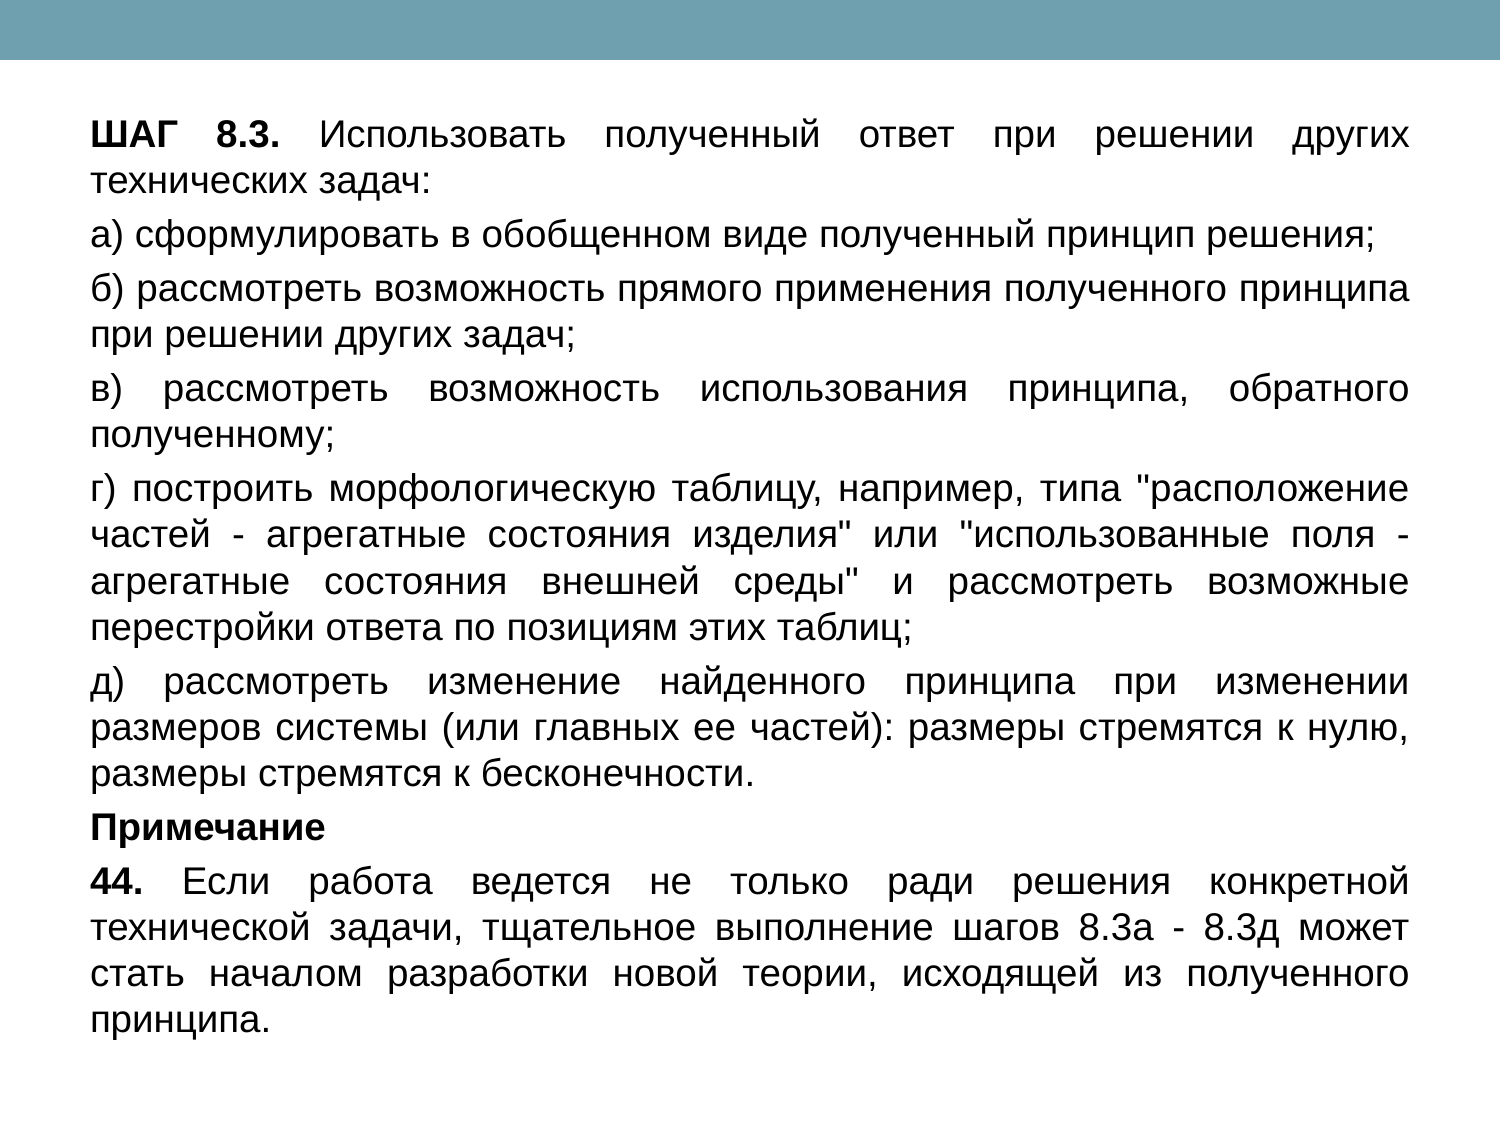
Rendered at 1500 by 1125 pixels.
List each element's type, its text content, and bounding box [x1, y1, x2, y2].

list ШАГ 8.3. Использовать полученный ответ при решении других технических задач: а) сформулировать в обобщенном виде полученный принцип решения; б) рассмотреть возможность прямого применения полученного принципа при решении других задач; в) рассмотреть возможность использования принципа, обратного полученному; г) построить морфологическую таблицу, например, типа "расположение частей - агрегатные состояния изделия" или "использованные поля - агрегатные состояния внешней среды" и рассмотреть возможные перестройки ответа по позициям этих таблиц; д) рассмотреть изменение найденного принципа при изменении размеров системы (или главных ее частей): размеры стремятся к нулю, размеры стремятся к бесконечности. Примечание 44. Если работа ведется не только ради решения конкретной технической задачи, тщательное выполнение шагов 8.3а - 8.3д может стать началом разработки новой теории, исходящей из полученного принципа. [75, 101, 1425, 1063]
